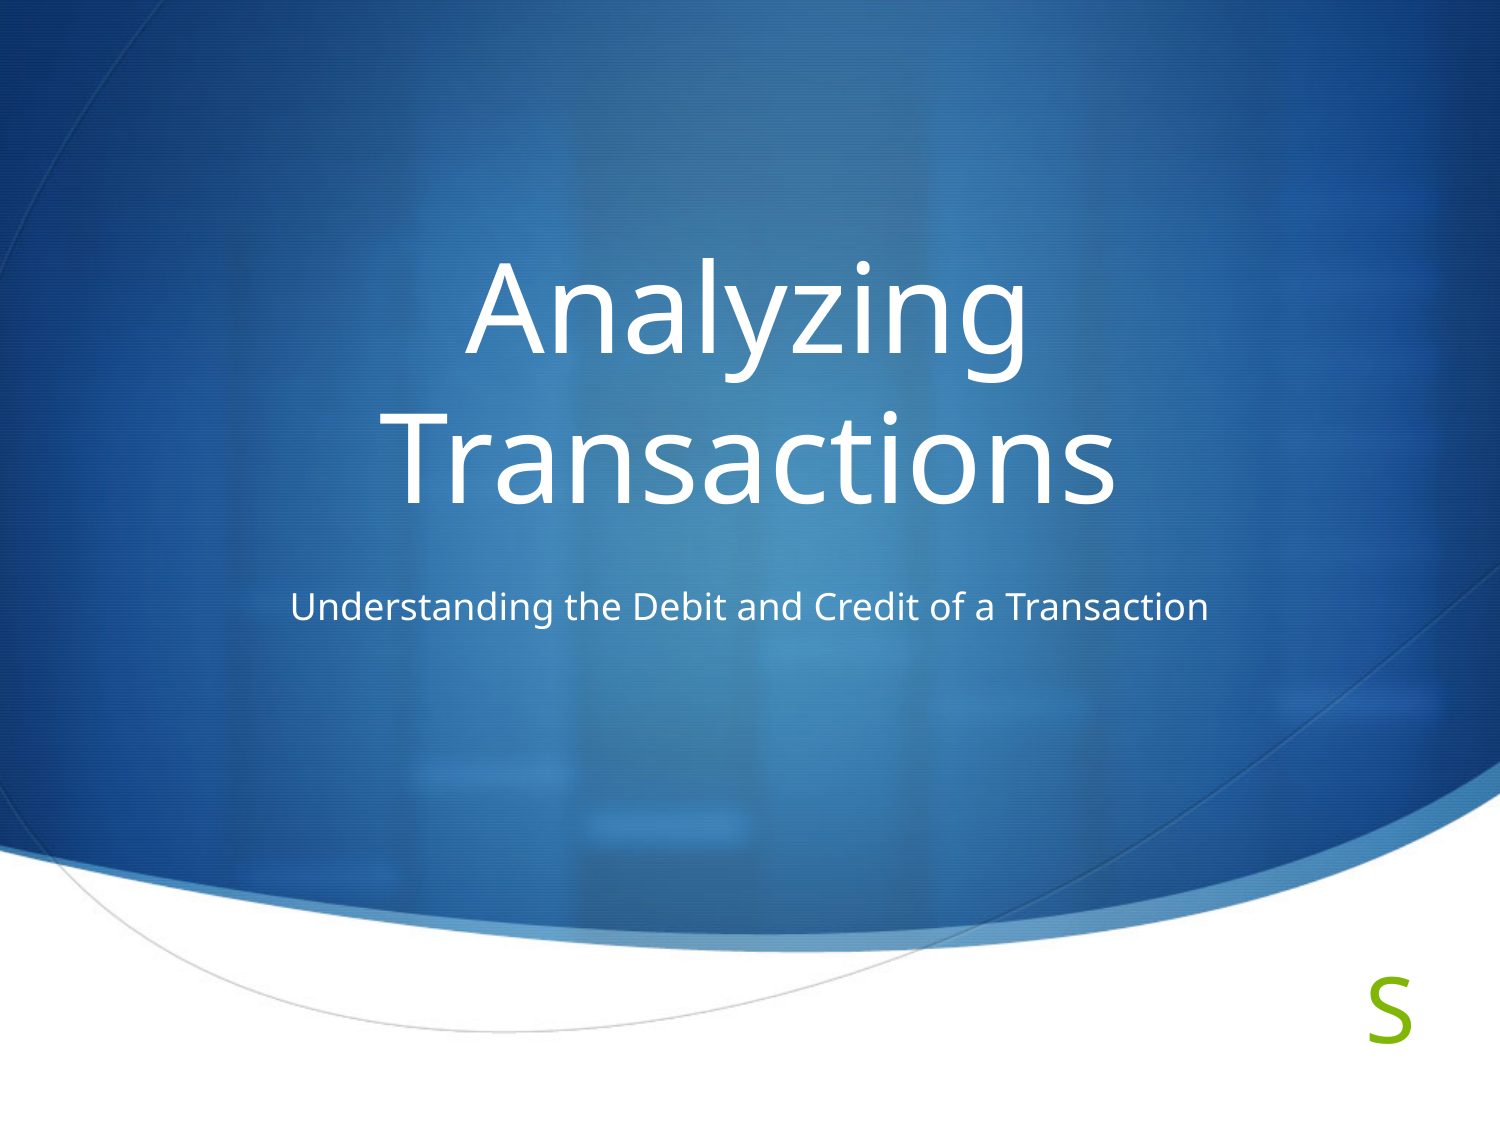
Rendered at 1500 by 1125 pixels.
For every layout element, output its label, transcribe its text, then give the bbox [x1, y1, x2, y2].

title Analyzing Transactions [75, 212, 1425, 529]
subtitle Understanding the Debit and Credit of a Transaction [75, 582, 1425, 718]
picture [0, 0, 1500, 1125]
